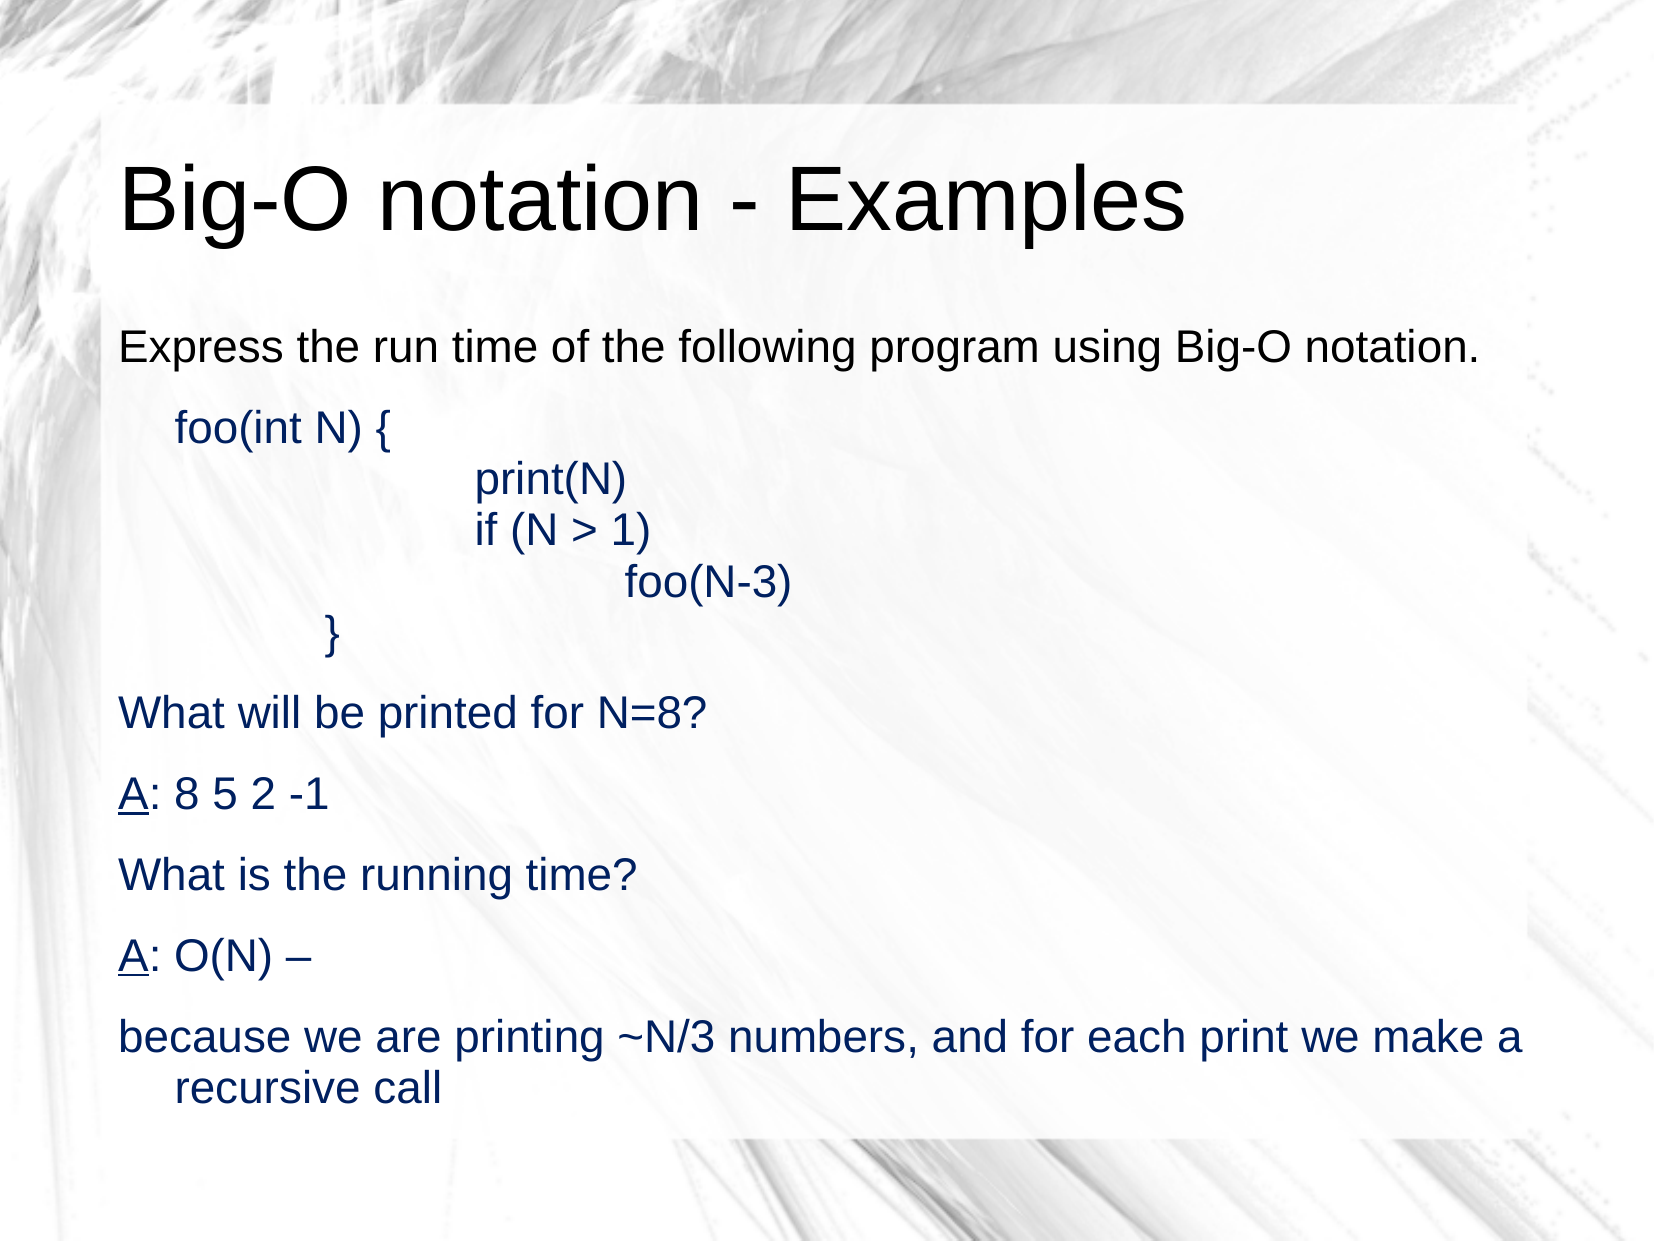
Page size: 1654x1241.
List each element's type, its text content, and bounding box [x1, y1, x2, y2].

list Express the run time of the following program using Big-O notation. foo(int N) { print(N) if (N > 1) foo(N-3) } What will be printed for N=8? A: 8 5 2 -1 What is the running time? A: O(N) – because we are printing ~N/3 numbers, and for each print we make a recursive call [118, 319, 1571, 1109]
title Big-O notation - Examples [118, 112, 1506, 281]
picture [0, 0, 1654, 1241]
